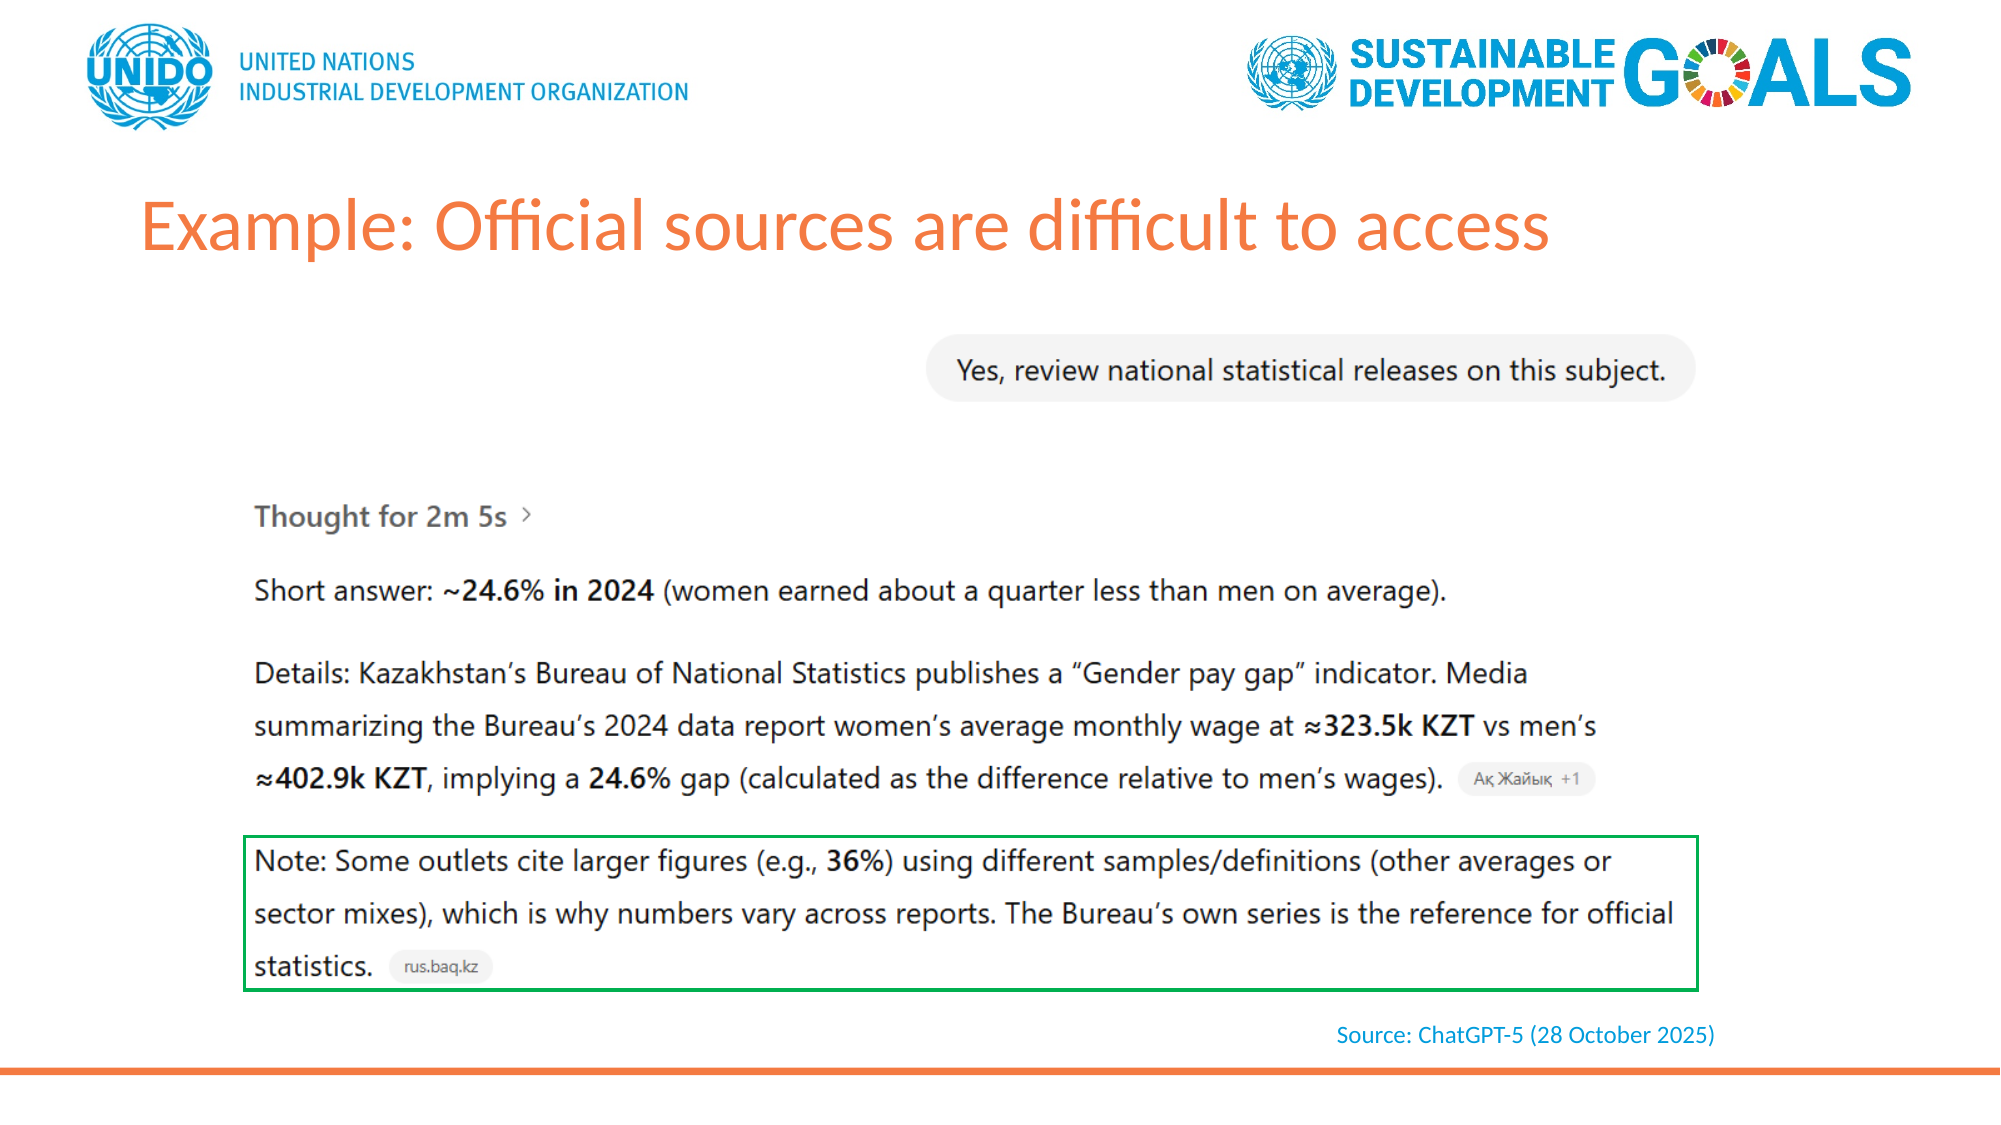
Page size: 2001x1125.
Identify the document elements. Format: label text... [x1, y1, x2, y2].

title Example: Official sources are difficult to access [125, 178, 1872, 348]
picture [219, 288, 1781, 1015]
list Source: ChatGPT-5 (28 October 2025) [1206, 1015, 1732, 1060]
text_box [0, 1067, 2000, 1076]
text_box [72, 0, 1930, 149]
